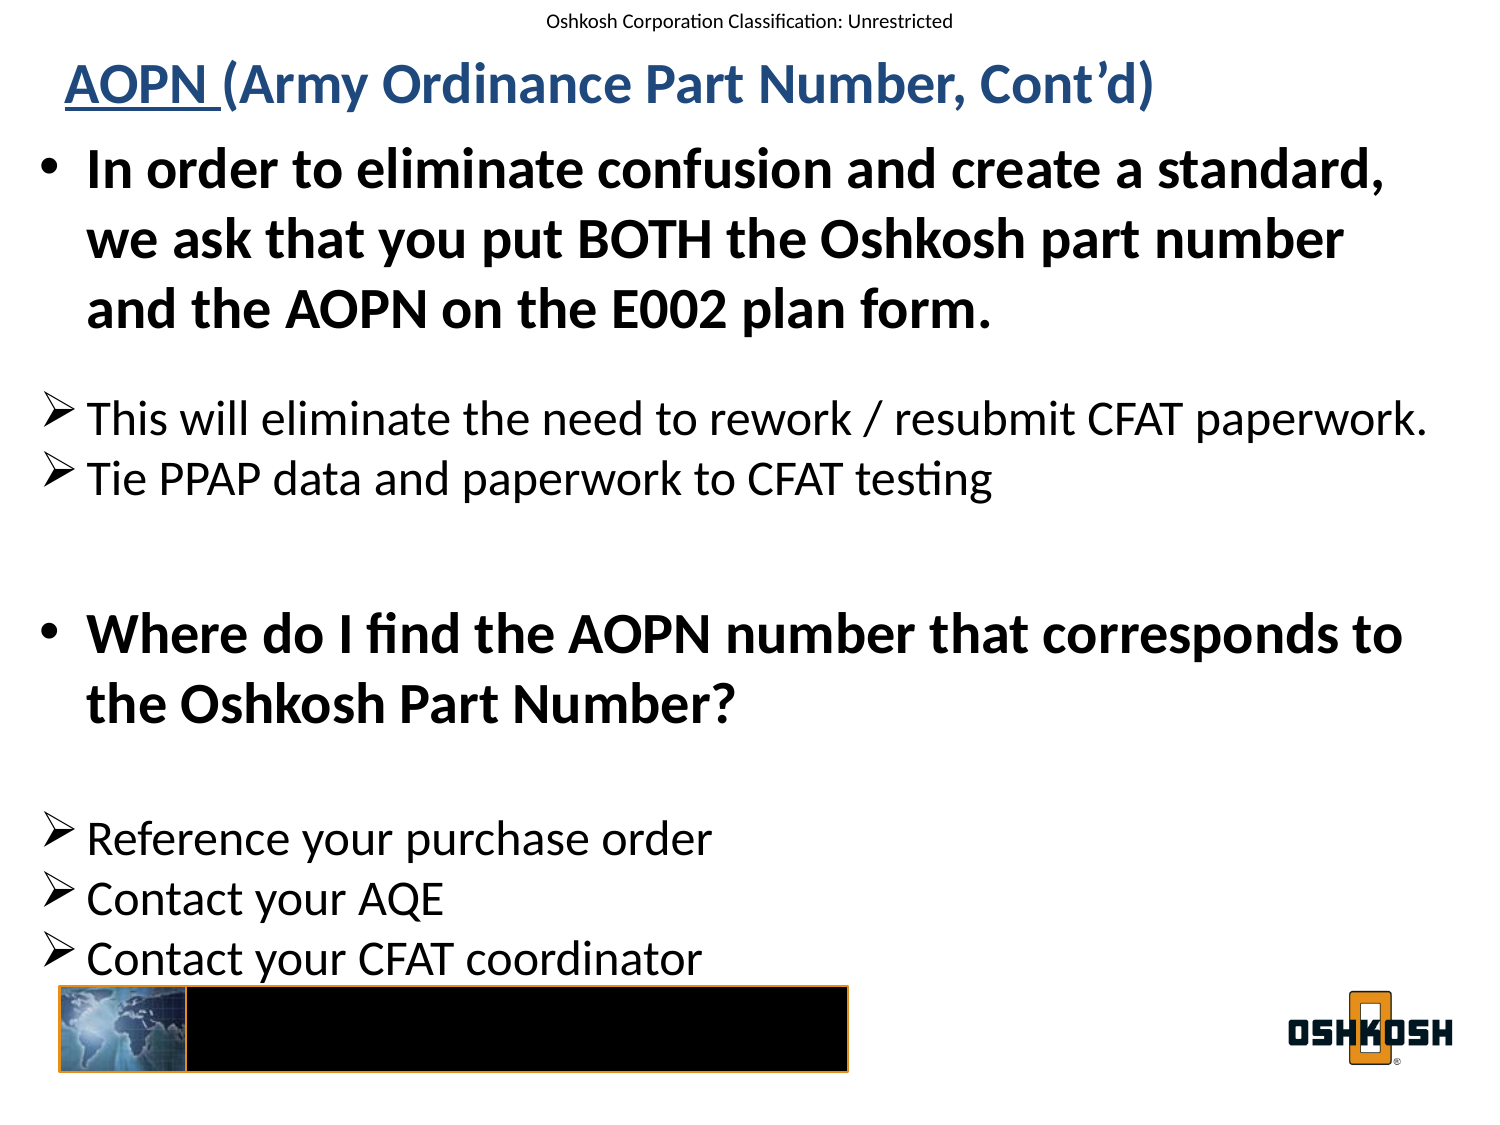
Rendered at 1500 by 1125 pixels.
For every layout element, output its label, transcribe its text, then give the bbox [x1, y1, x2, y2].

text_box In order to eliminate confusion and create a standard, we ask that you put BOTH the Oshkosh part number and the AOPN on the E002 plan form. This will eliminate the need to rework / resubmit CFAT paperwork. Tie PPAP data and paperwork to CFAT testing Where do I find the AOPN number that corresponds to the Oshkosh Part Number? Reference your purchase order Contact your AQE Contact your CFAT coordinator [24, 123, 1450, 1038]
picture [61, 1038, 185, 1071]
picture [1282, 984, 1457, 1070]
text_box AOPN (Army Ordinance Part Number, Cont’d) [50, 37, 1450, 123]
